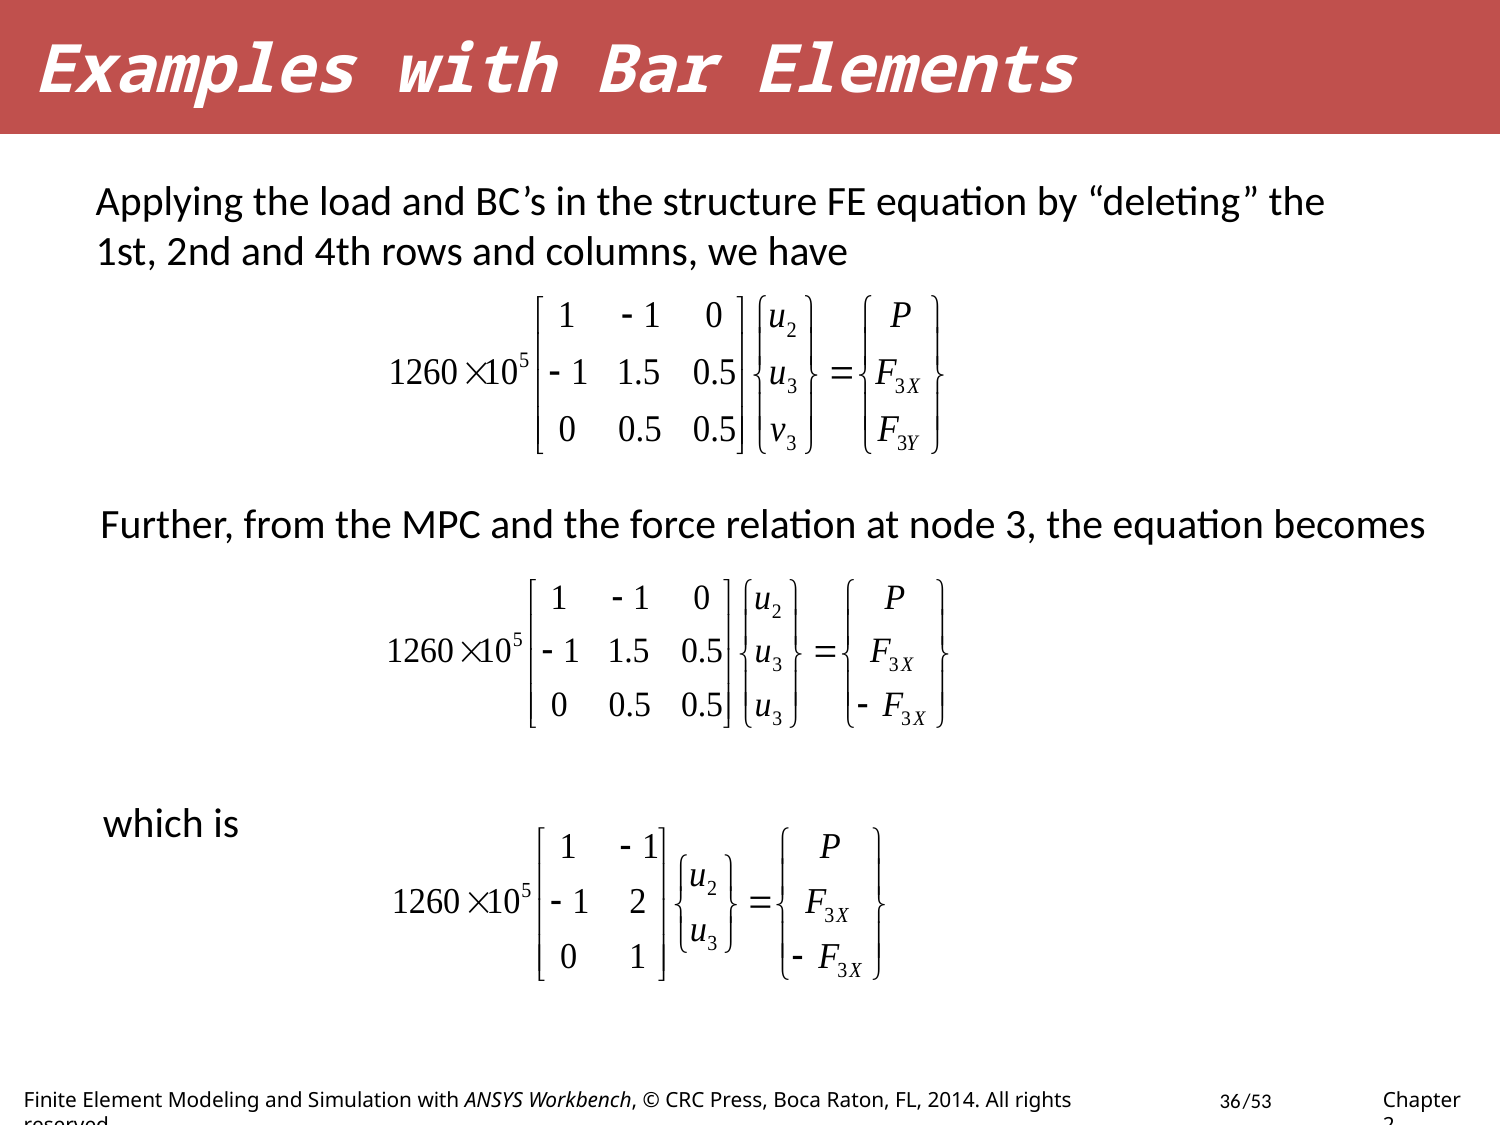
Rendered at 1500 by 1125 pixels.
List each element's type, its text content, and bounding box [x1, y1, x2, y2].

text_box Further, from the MPC and the force relation at node 3, the equation becomes [85, 489, 1473, 554]
slide_number 36 [1204, 1080, 1285, 1125]
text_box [384, 570, 957, 738]
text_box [389, 818, 895, 990]
text_box which is [88, 788, 255, 854]
text_box Examples with Bar Elements [19, 17, 1496, 113]
text_box Applying the load and BC’s in the structure FE equation by “deleting” the 1st, 2nd and 4th rows and columns, we have [80, 166, 1412, 282]
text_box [386, 286, 952, 464]
